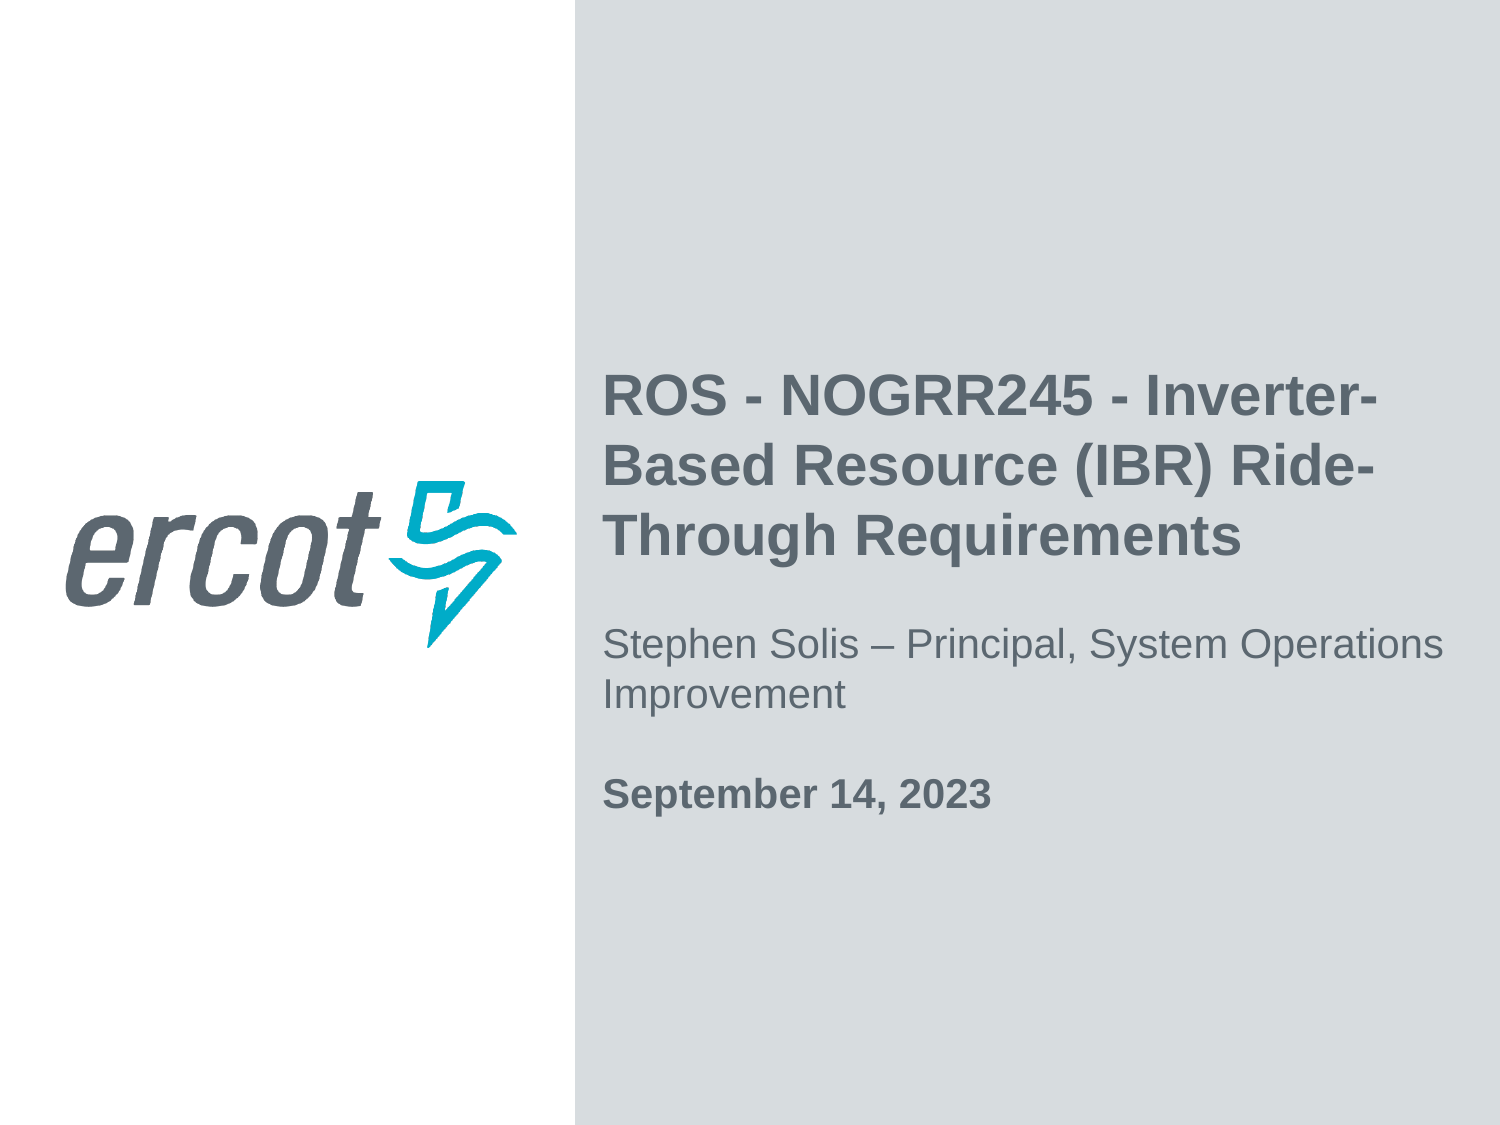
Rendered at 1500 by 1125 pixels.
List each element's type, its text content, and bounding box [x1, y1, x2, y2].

picture [56, 471, 525, 654]
text_box ROS - NOGRR245 - Inverter-Based Resource (IBR) Ride-Through Requirements Stephen Solis – Principal, System Operations Improvement September 14, 2023 [587, 349, 1500, 825]
